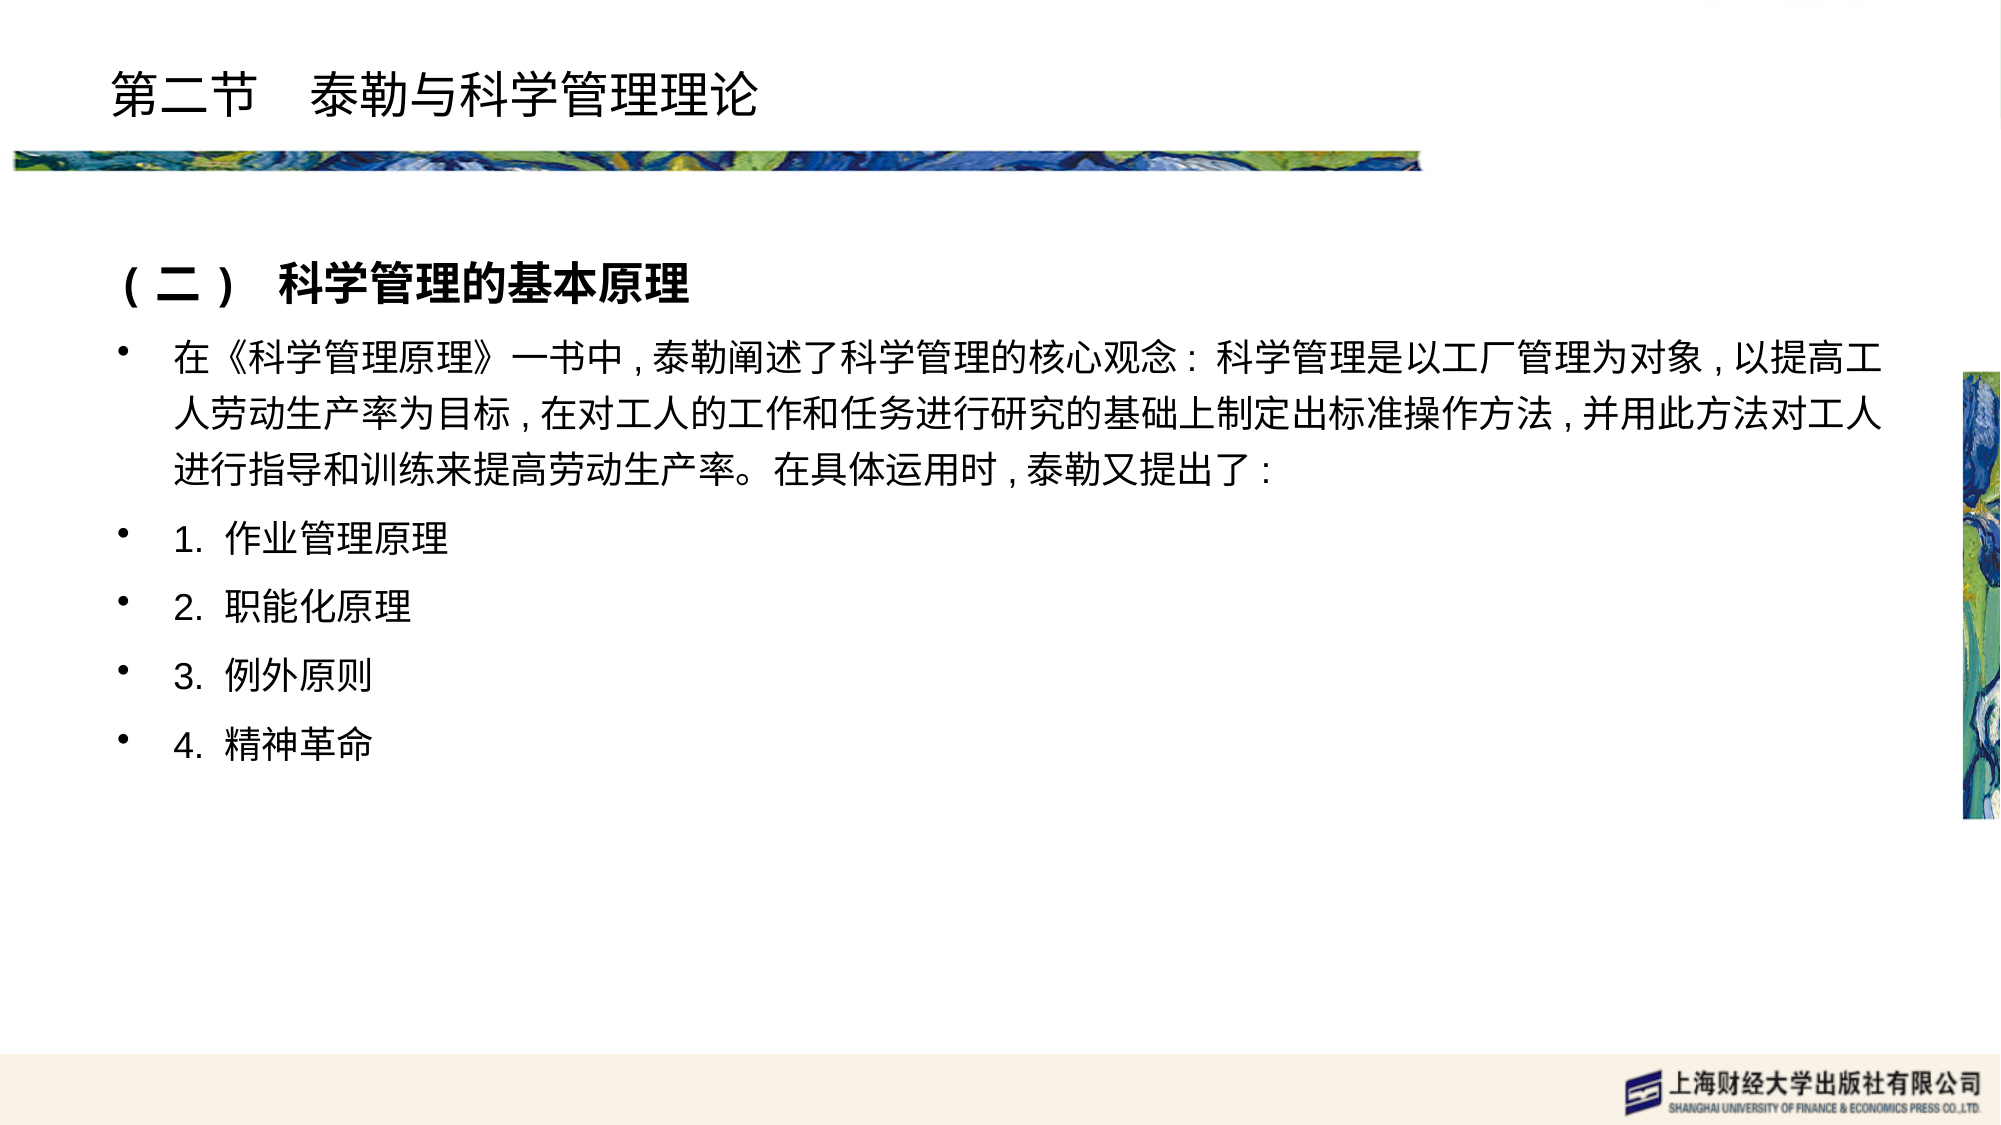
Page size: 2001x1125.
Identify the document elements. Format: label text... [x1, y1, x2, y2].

picture [0, 0, 2001, 1125]
list (二) 科学管理的基本原理 在《科学管理原理》一书中,泰勒阐述了科学管理的核心观念: 科学管理是以工厂管理为对象,以提高工人劳动生产率为目标,在对工人的工作和任务进行研究的基础上制定出标准操作方法,并用此方法对工人进行指导和训练来提高劳动生产率。在具体运用时,泰勒又提出了: 1. 作业管理原理 2. 职能化原理 3. 例外原则 4. 精神革命 [102, 233, 1898, 1032]
title 第二节 泰勒与科学管理理论 [94, 42, 1451, 146]
